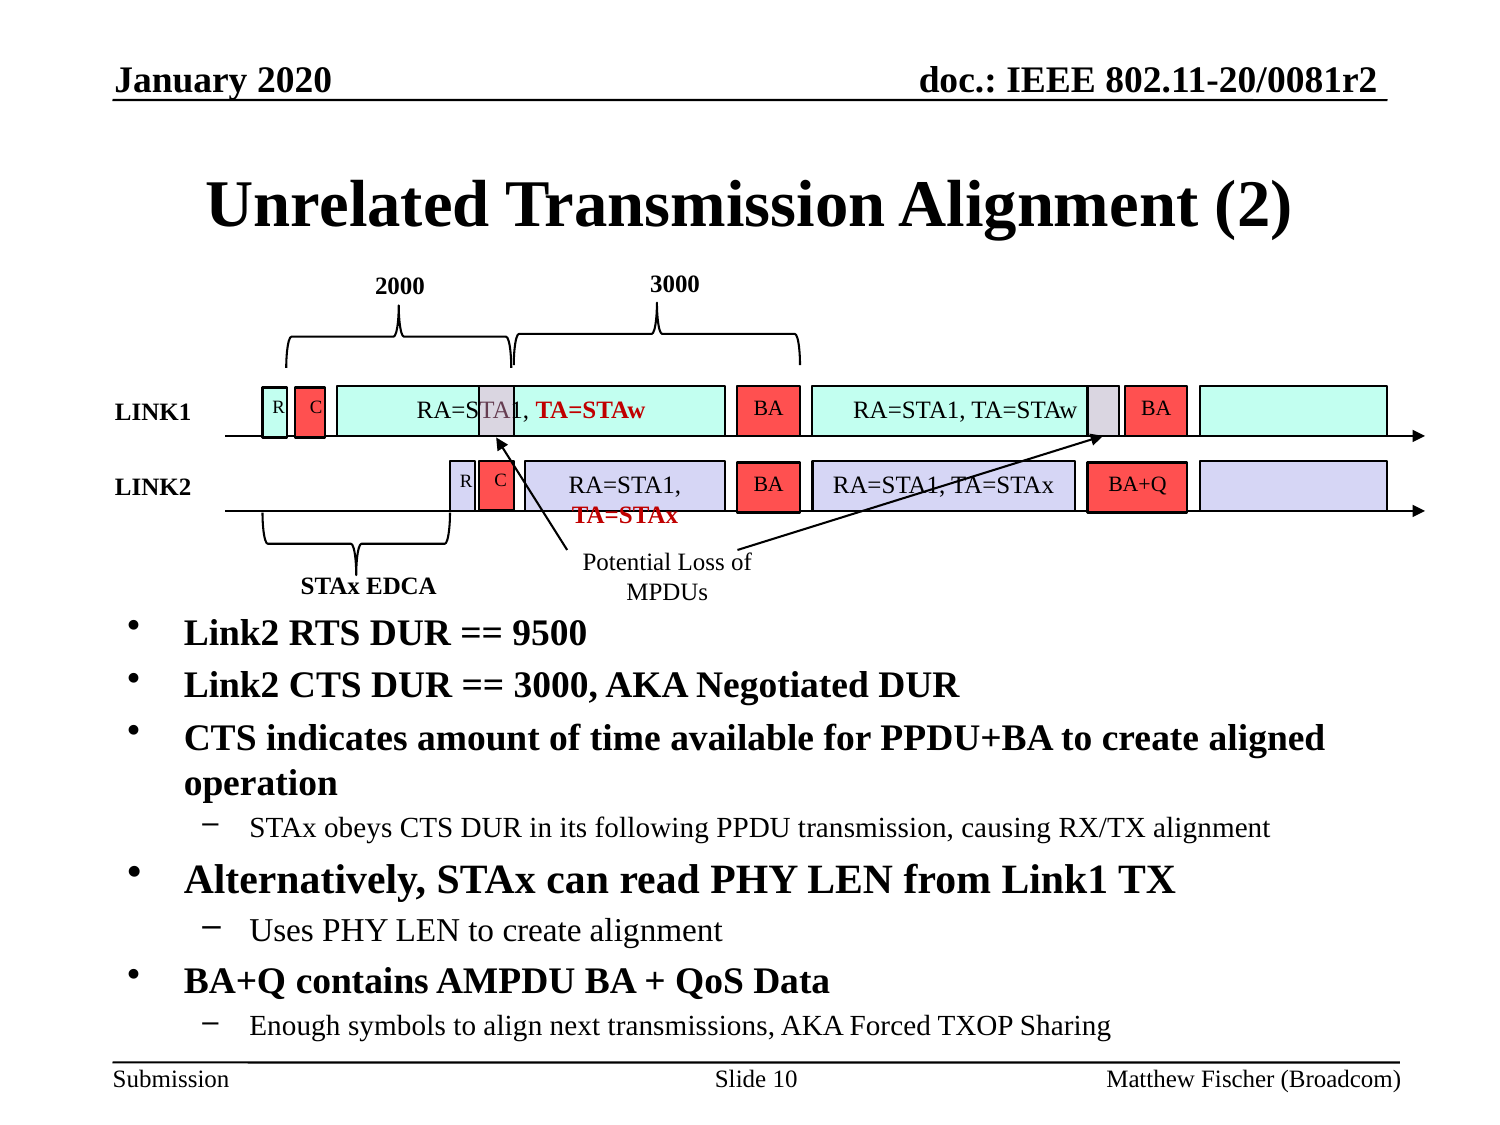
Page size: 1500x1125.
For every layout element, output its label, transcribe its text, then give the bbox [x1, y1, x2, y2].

footer Matthew Fischer (Broadcom) [1102, 1061, 1402, 1093]
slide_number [114, 54, 335, 101]
text_box Potential Loss of MPDUs [567, 537, 768, 588]
text_box BA+Q [1107, 462, 1188, 510]
text_box [478, 385, 514, 435]
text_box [737, 435, 1104, 551]
text_box C [295, 387, 325, 435]
text_box 3000 [575, 259, 775, 313]
text_box R [450, 460, 475, 510]
text_box [286, 316, 512, 368]
text_box [513, 313, 801, 366]
text_box RA=STA1, TA=STAw [337, 385, 478, 435]
text_box 2000 [300, 262, 500, 316]
text_box [1200, 460, 1388, 510]
text_box LINK1 [99, 387, 238, 438]
text_box LINK2 [99, 462, 238, 513]
slide_number Slide 10 [712, 1061, 800, 1093]
text_box C [479, 460, 490, 510]
list Link2 RTS DUR == 9500 Link2 CTS DUR == 3000, AKA Negotiated DUR CTS indicates amount of time available for PPDU+BA to create aligned operation STAx obeys CTS DUR in its following PPDU transmission, causing RX/TX alignment Alternatively, STAx can read PHY LEN from Link1 TX Uses PHY LEN to create alignment BA+Q contains AMPDU BA + QoS Data Enough symbols to align next transmissions, AKA Forced TXOP Sharing [112, 600, 1388, 1002]
text_box RA=STA1, TA=STAx [572, 460, 725, 510]
text_box [262, 520, 450, 562]
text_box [495, 437, 568, 551]
title Unrelated Transmission Alignment (2) [112, 112, 1388, 288]
text_box RA=STA1, TA=STAw [514, 385, 725, 435]
text_box BA [737, 385, 800, 434]
text_box BA [1124, 385, 1188, 435]
text_box [1087, 385, 1119, 435]
text_box STAx EDCA [275, 562, 463, 616]
text_box [1200, 385, 1388, 435]
text_box R [262, 387, 288, 435]
text_box RA=STA1, TA=STAw [812, 385, 1087, 433]
